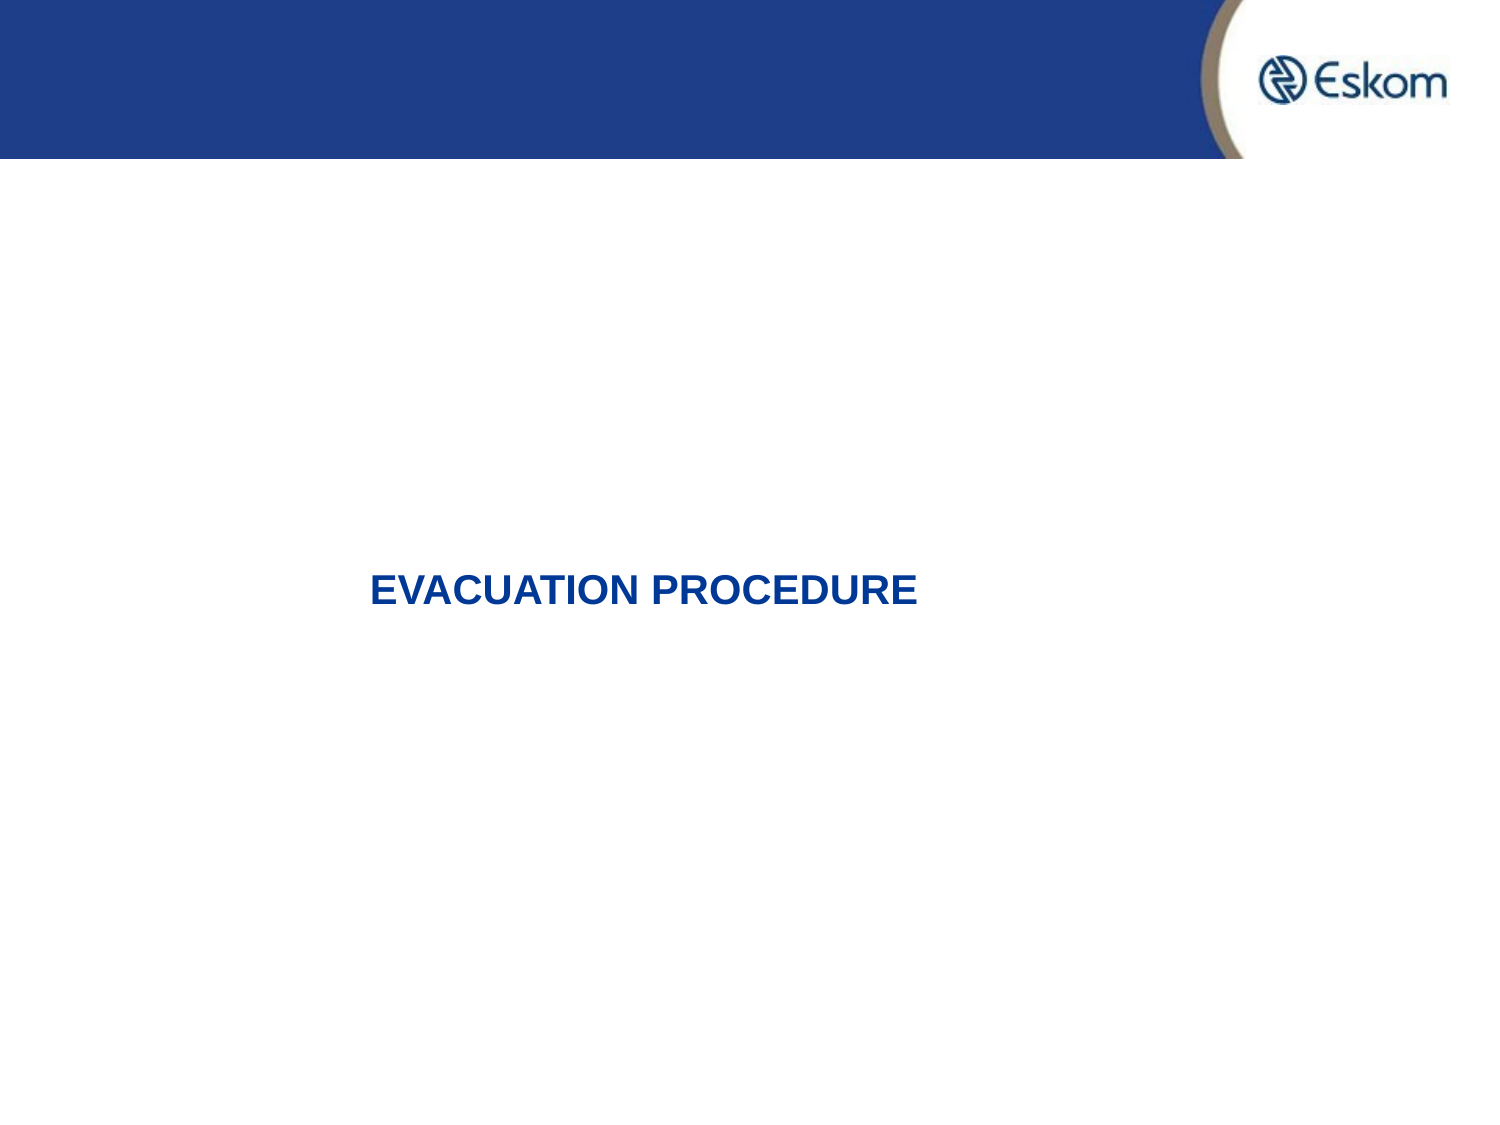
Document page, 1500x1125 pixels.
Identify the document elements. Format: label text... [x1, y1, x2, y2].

picture [1257, 55, 1450, 105]
list EVACUATION PROCEDURE [369, 562, 1091, 655]
picture [0, 0, 1246, 159]
